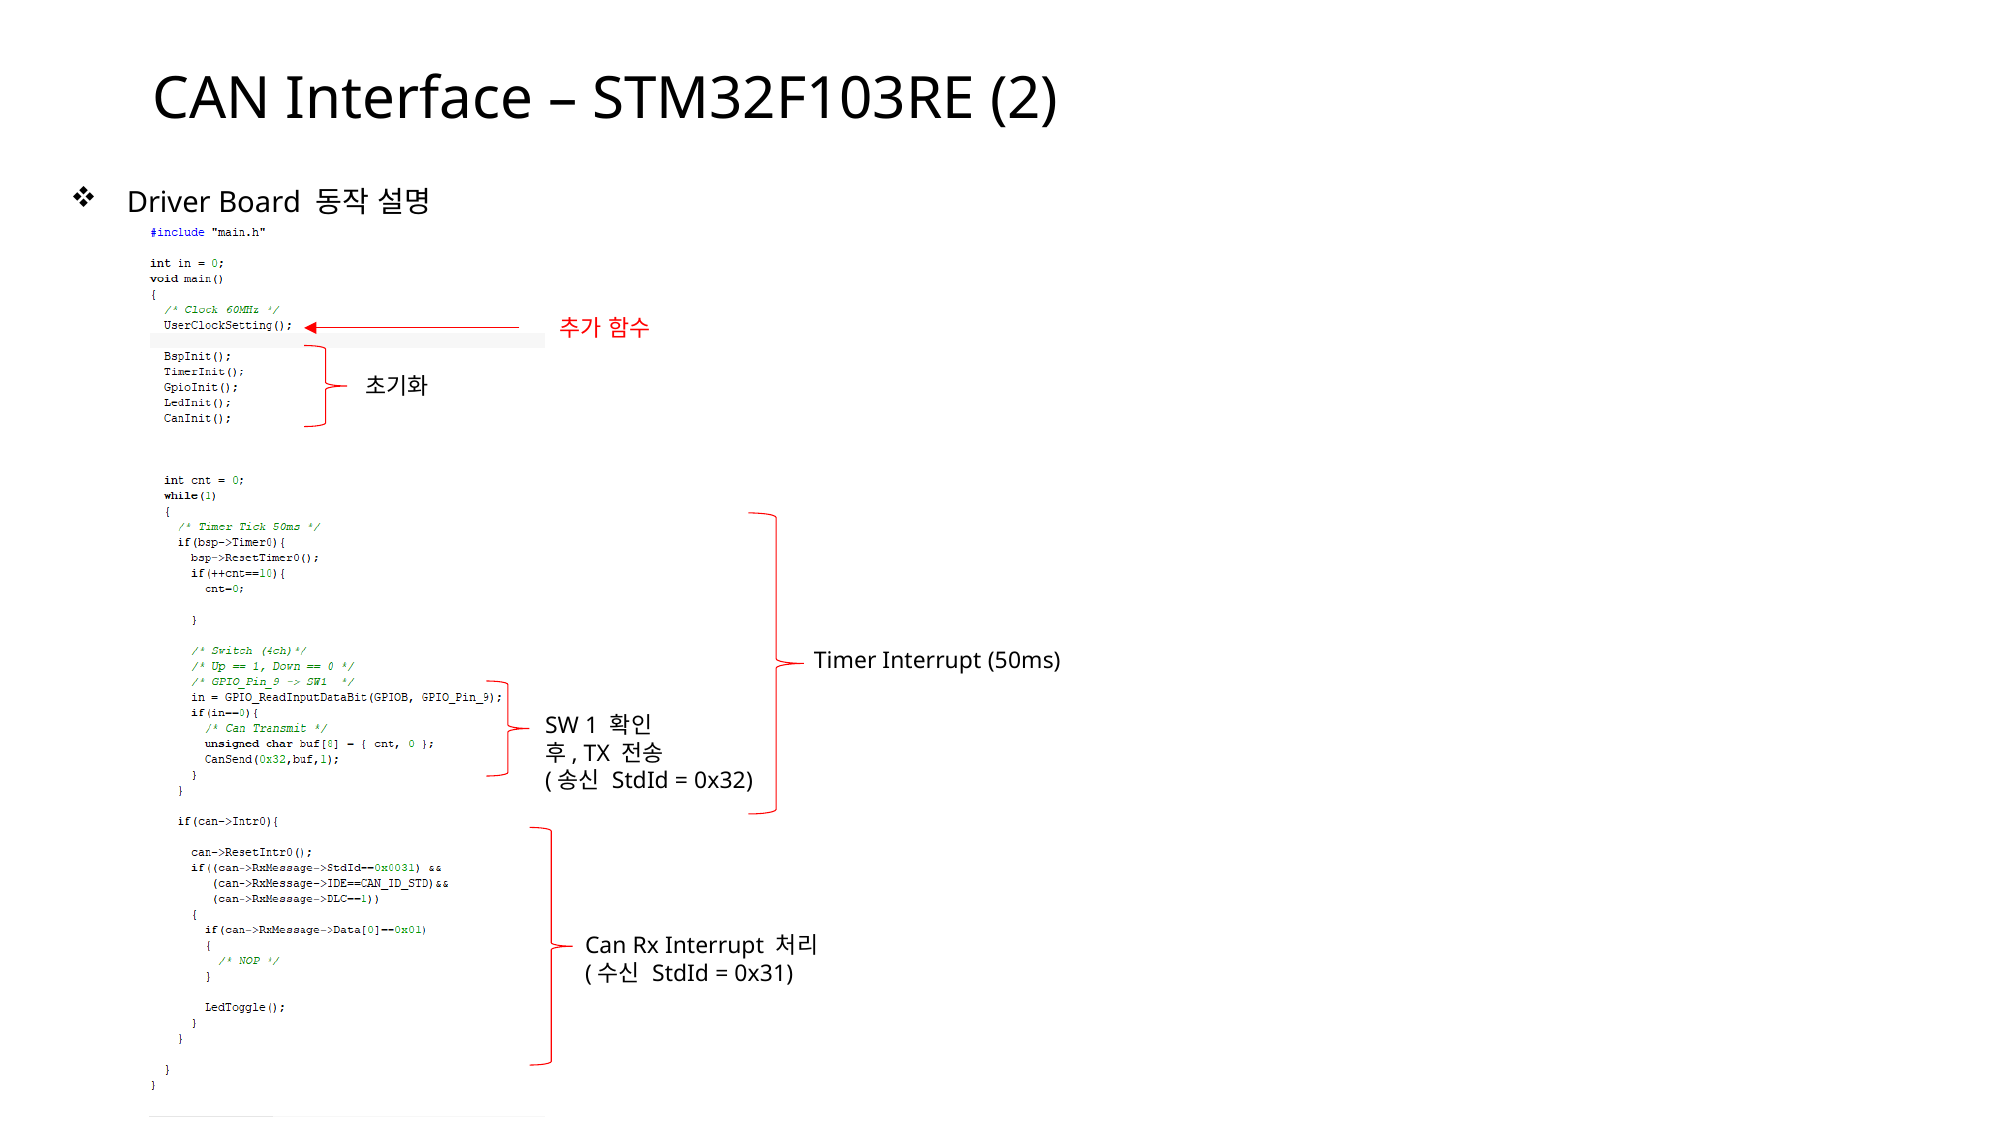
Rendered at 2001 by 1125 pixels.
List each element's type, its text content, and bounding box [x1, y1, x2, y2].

text_box Timer Interrupt (50ms) [799, 638, 1076, 681]
title CAN Interface – STM32F103RE (2) [137, 59, 1863, 140]
text_box Can Rx Interrupt 처리 (수신 StdId = 0x31) [570, 923, 833, 994]
text_box [748, 512, 804, 815]
text_box SW 1 확인 후, TX 전송 (송신 StdId = 0x32) [545, 703, 775, 801]
picture [149, 215, 545, 1117]
text_box Driver Board 동작 설명 [55, 158, 1485, 279]
text_box 추가 함수 [545, 306, 673, 349]
text_box [545, 827, 573, 1065]
